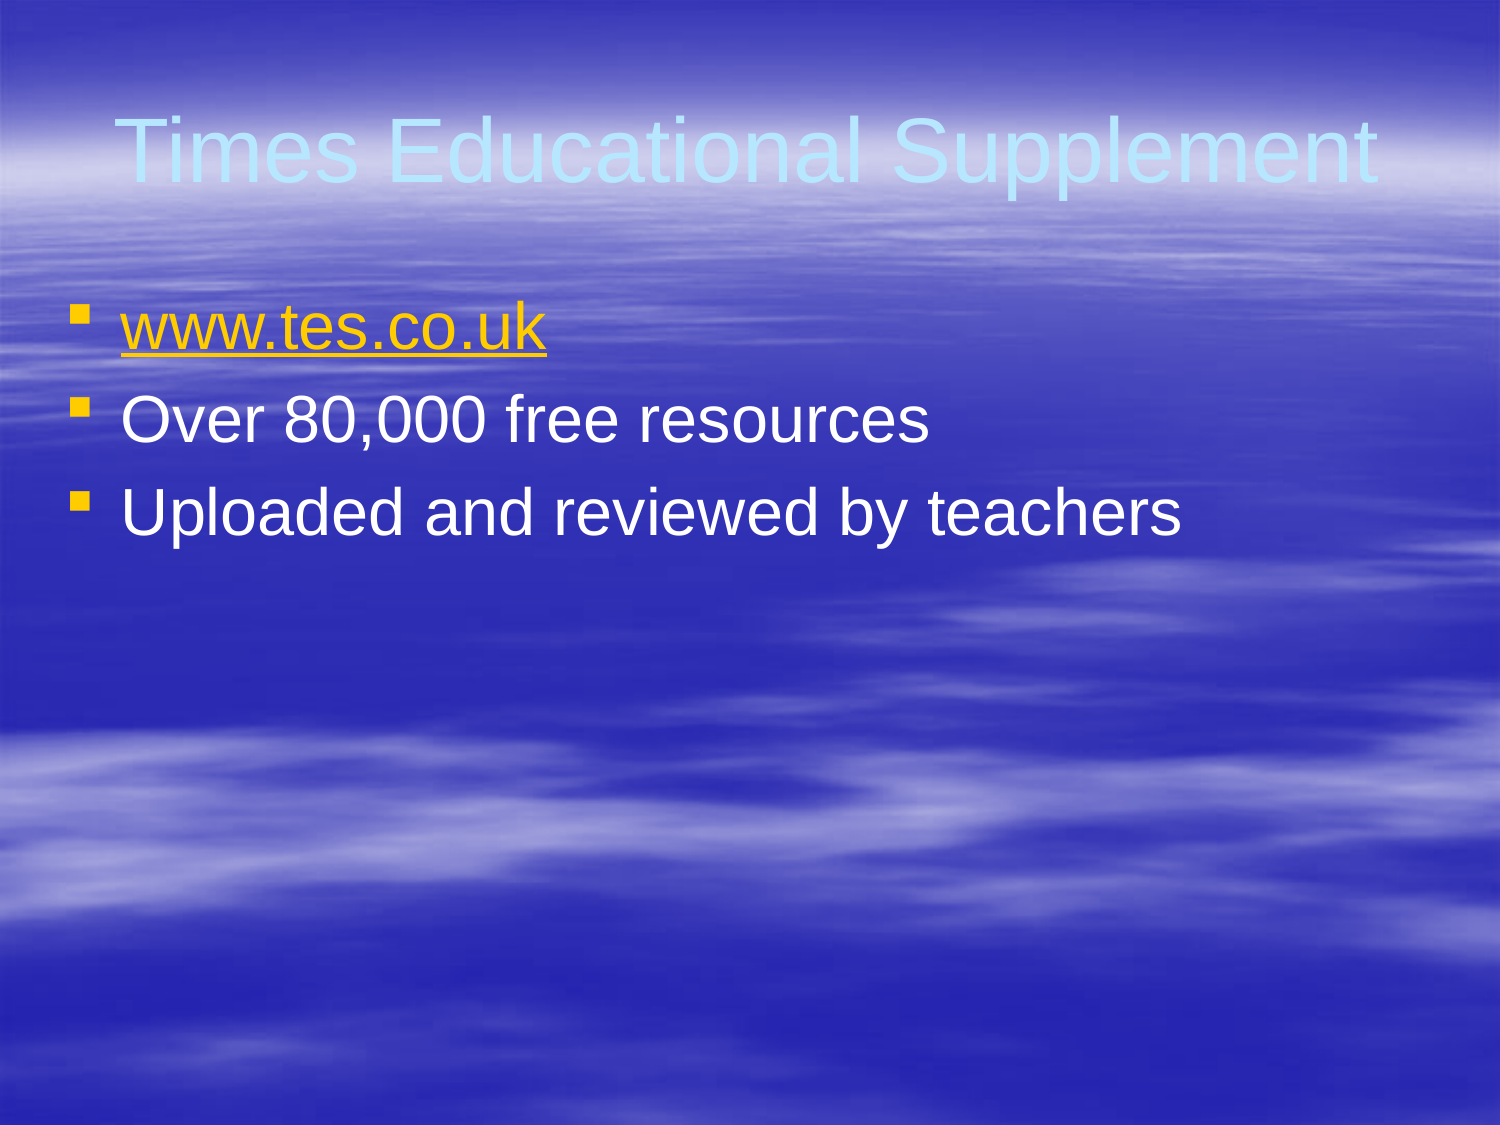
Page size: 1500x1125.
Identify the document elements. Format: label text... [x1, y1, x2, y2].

list www.tes.co.uk Over 80,000 free resources Uploaded and reviewed by teachers [49, 275, 1451, 1001]
title Times Educational Supplement [49, 37, 1446, 255]
